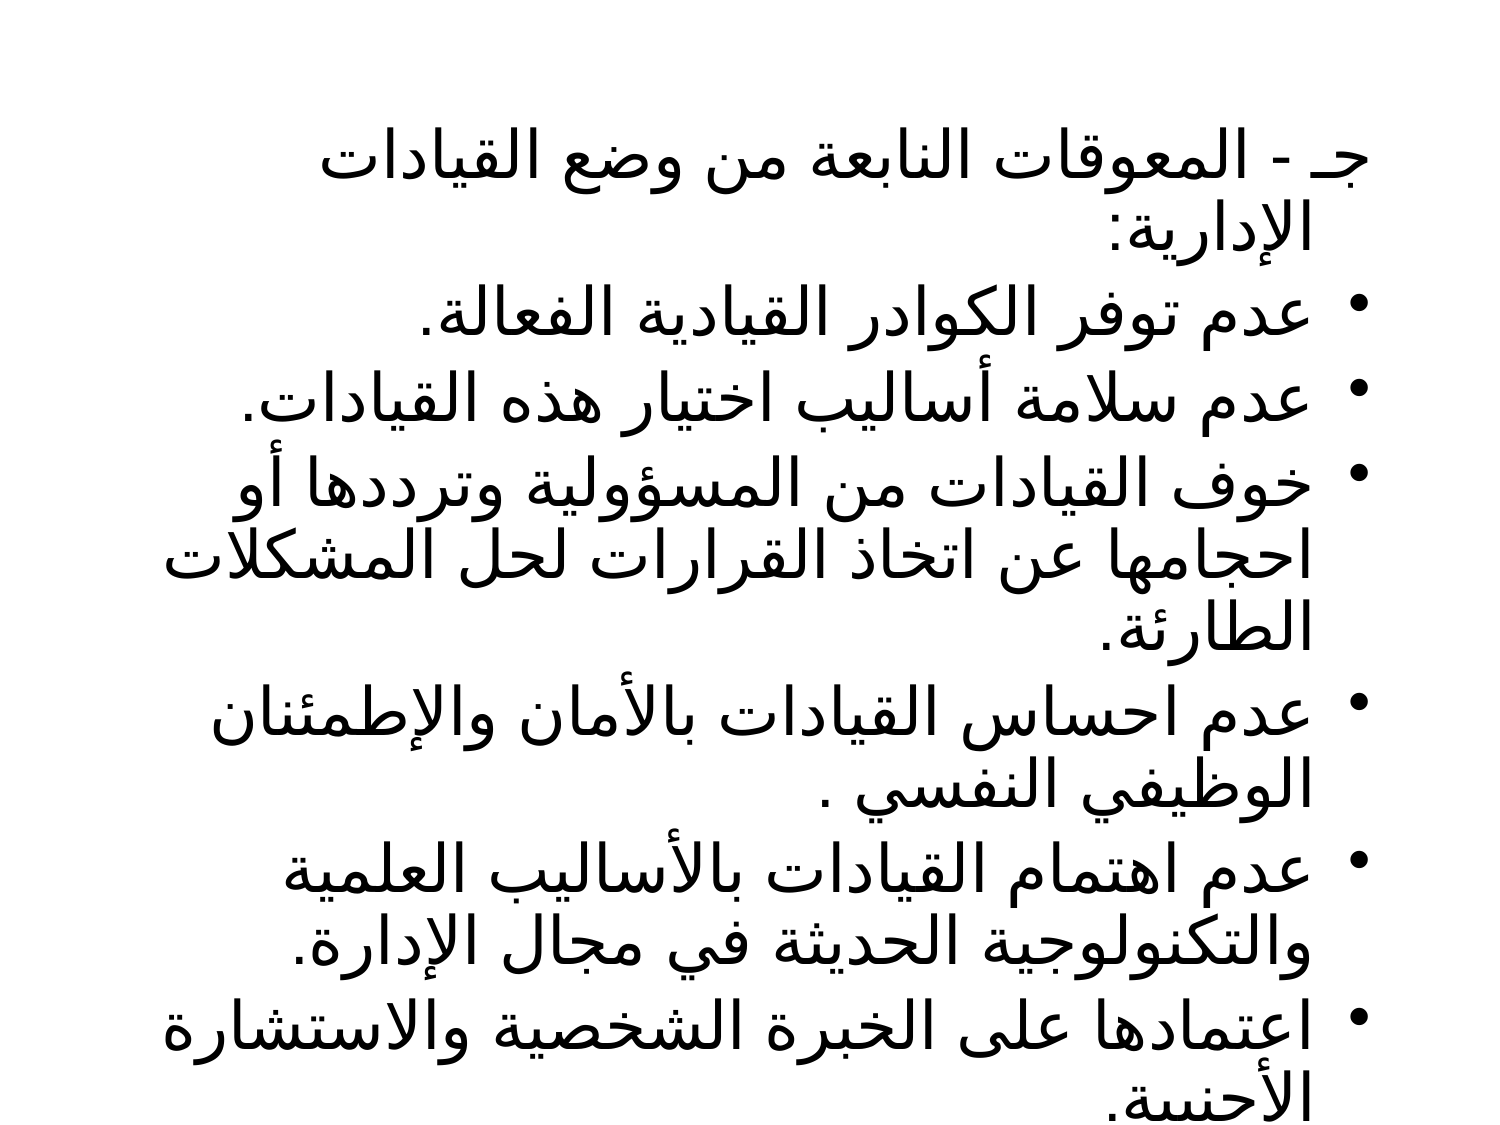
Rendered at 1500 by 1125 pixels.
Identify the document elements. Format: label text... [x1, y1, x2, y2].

list جـ - المعوقات النابعة من وضع القيادات الإدارية: عدم توفر الكوادر القيادية الفعالة. عدم سلامة أساليب اختيار هذه القيادات. خوف القيادات من المسؤولية وترددها أو احجامها عن اتخاذ القرارات لحل المشكلات الطارئة. عدم احساس القيادات بالأمان والإطمئنان الوظيفي النفسي . عدم اهتمام القيادات بالأساليب العلمية والتكنولوجية الحديثة في مجال الإدارة. اعتمادها على الخبرة الشخصية والاستشارة الأجنبية. [112, 113, 1388, 1001]
